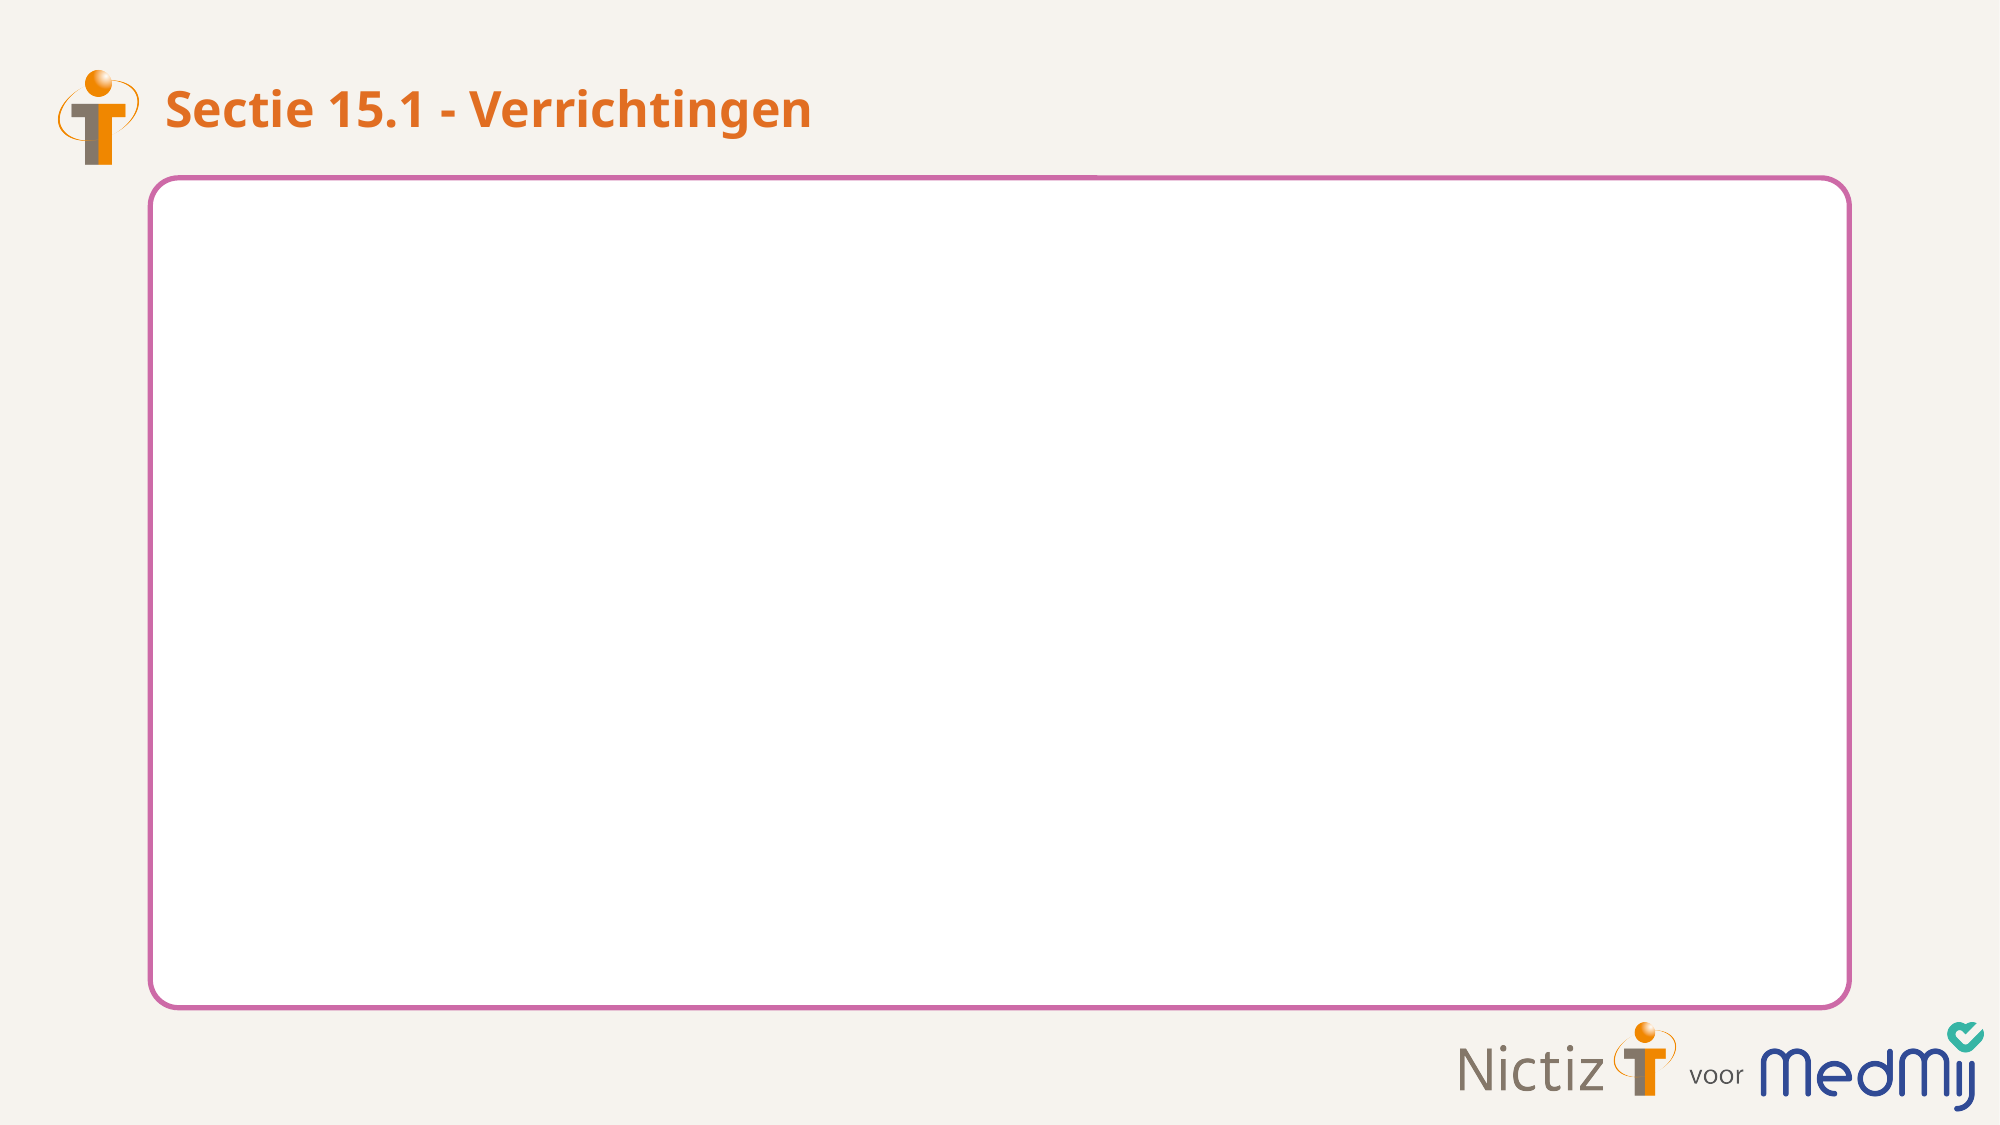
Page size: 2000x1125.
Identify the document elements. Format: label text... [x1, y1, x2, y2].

title Sectie 15.1 - Verrichtingen [150, 76, 1850, 165]
picture [50, 66, 151, 187]
picture [1457, 1019, 1988, 1113]
